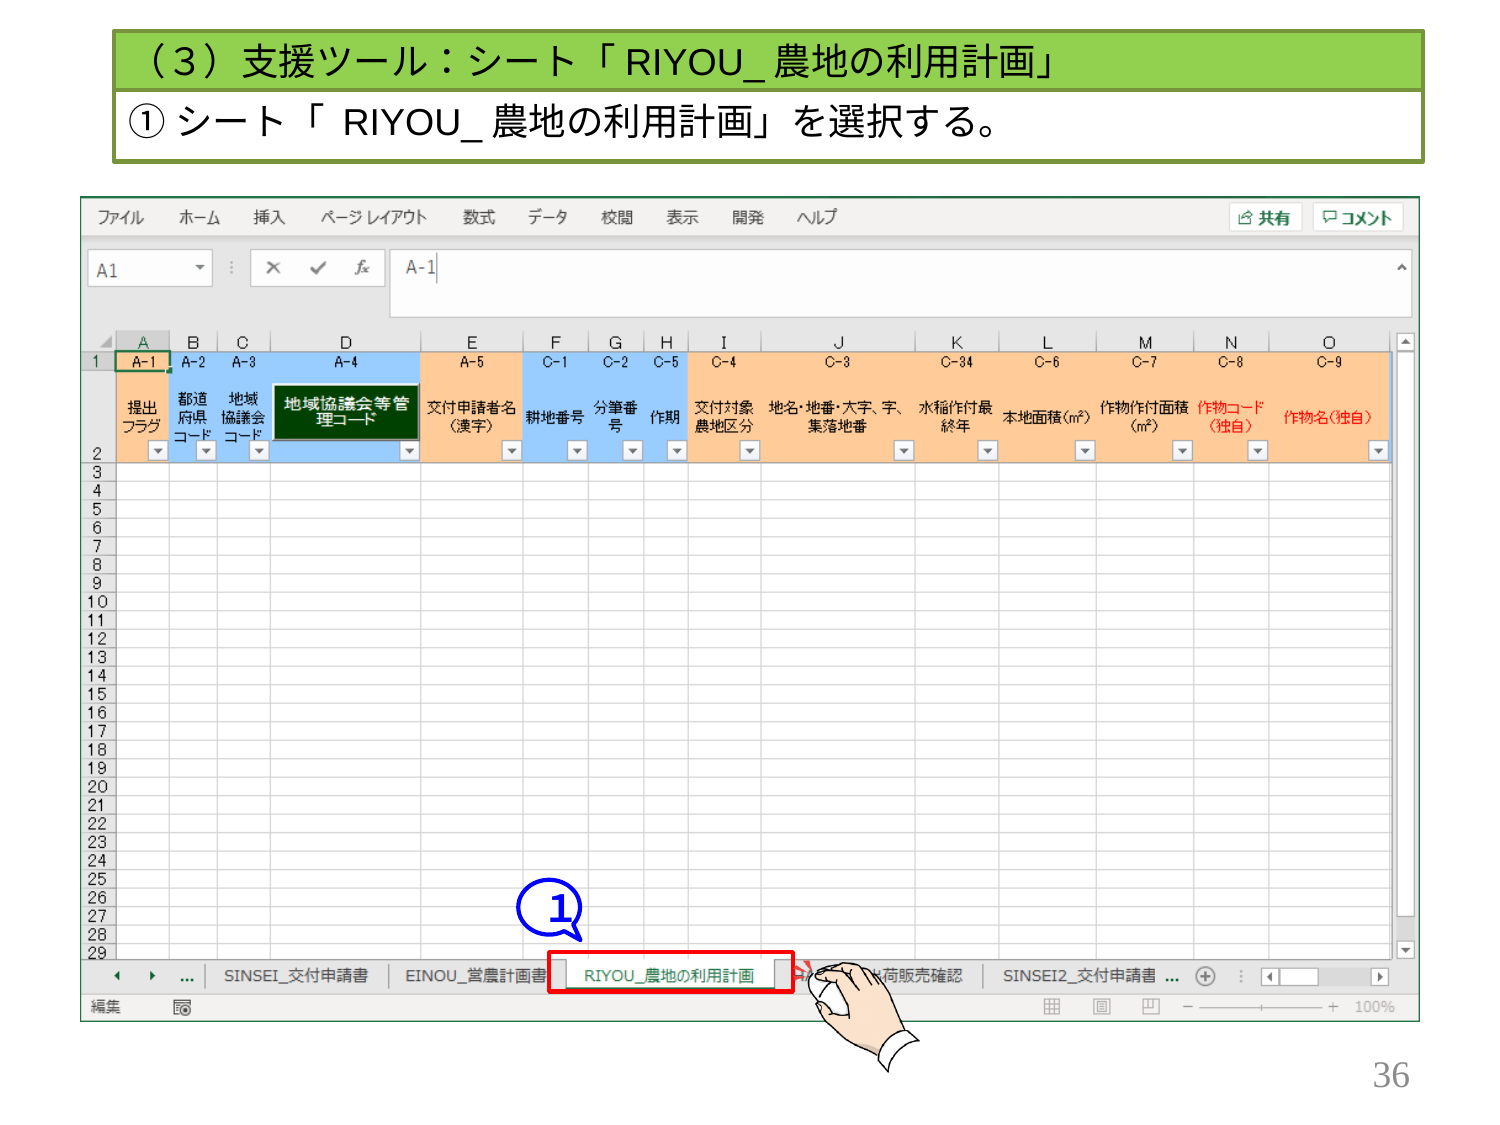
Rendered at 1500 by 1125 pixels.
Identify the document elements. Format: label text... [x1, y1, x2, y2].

slide_number 35 [1074, 1042, 1425, 1103]
picture [80, 196, 1420, 1080]
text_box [113, 30, 1424, 162]
